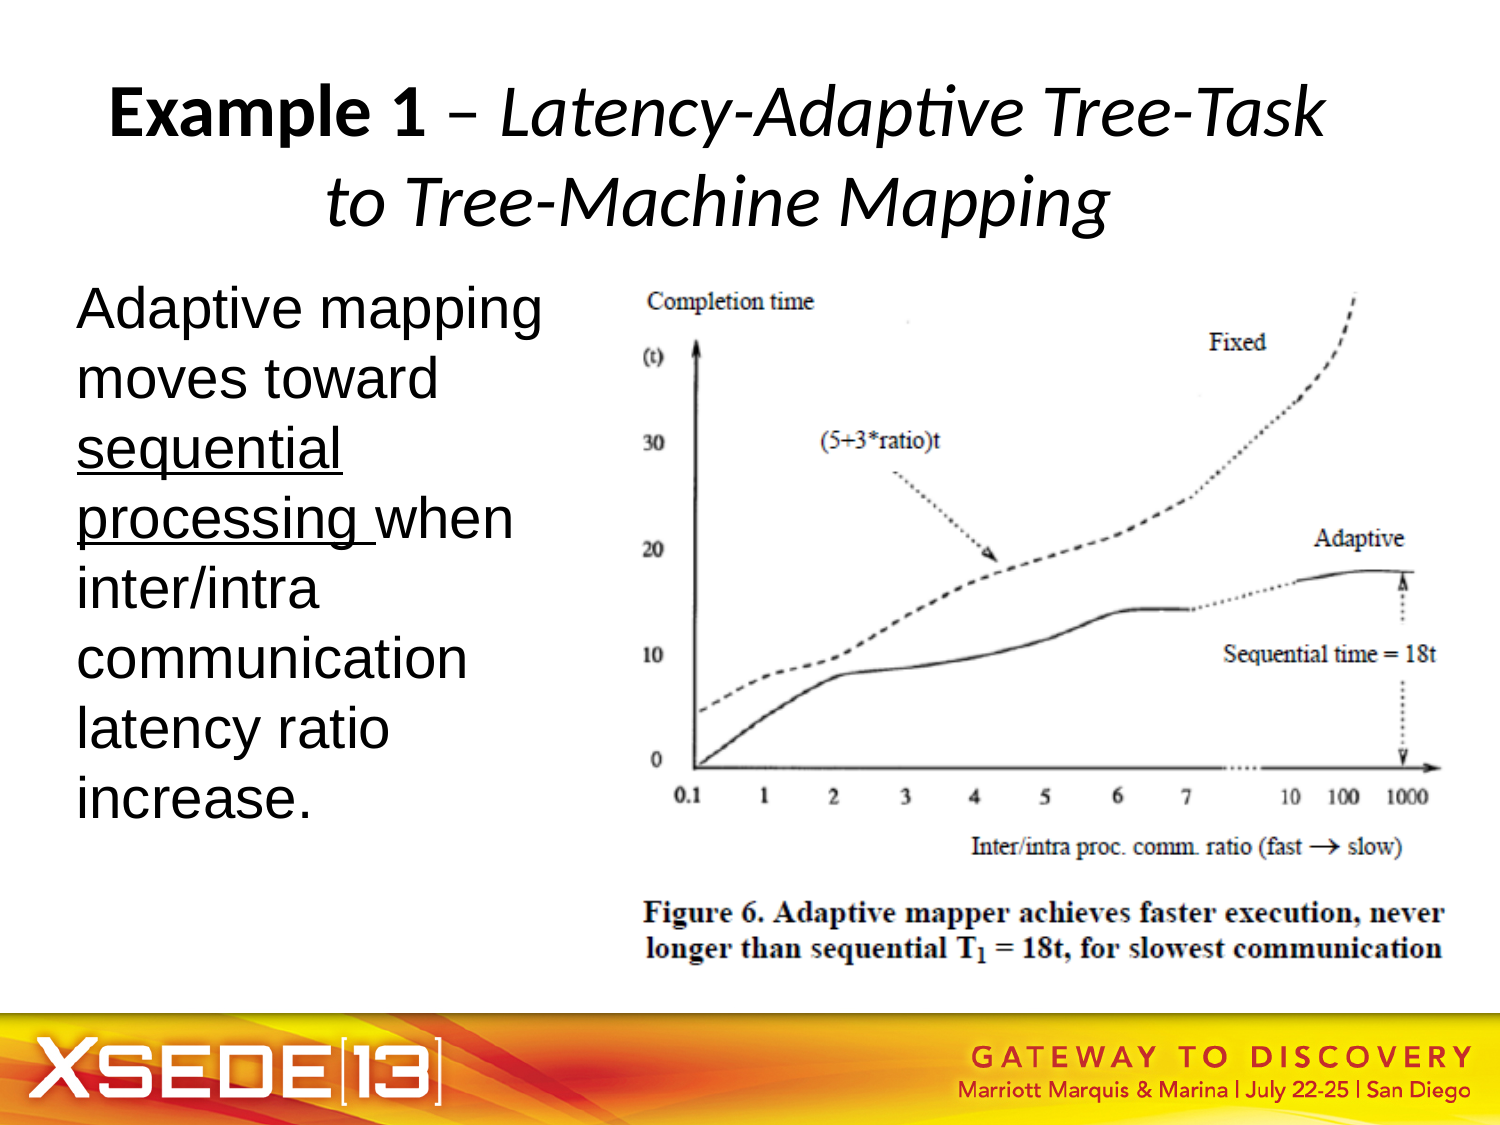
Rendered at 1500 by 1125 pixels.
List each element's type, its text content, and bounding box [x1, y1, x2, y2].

text_box Adaptive mapping moves toward sequential processing when inter/intra communication latency ratio increase. [61, 262, 583, 952]
picture [635, 285, 1453, 969]
picture [0, 984, 1500, 1125]
text_box Example 1 – Latency-Adaptive Tree-Task to Tree-Machine Mapping [61, 54, 1375, 279]
